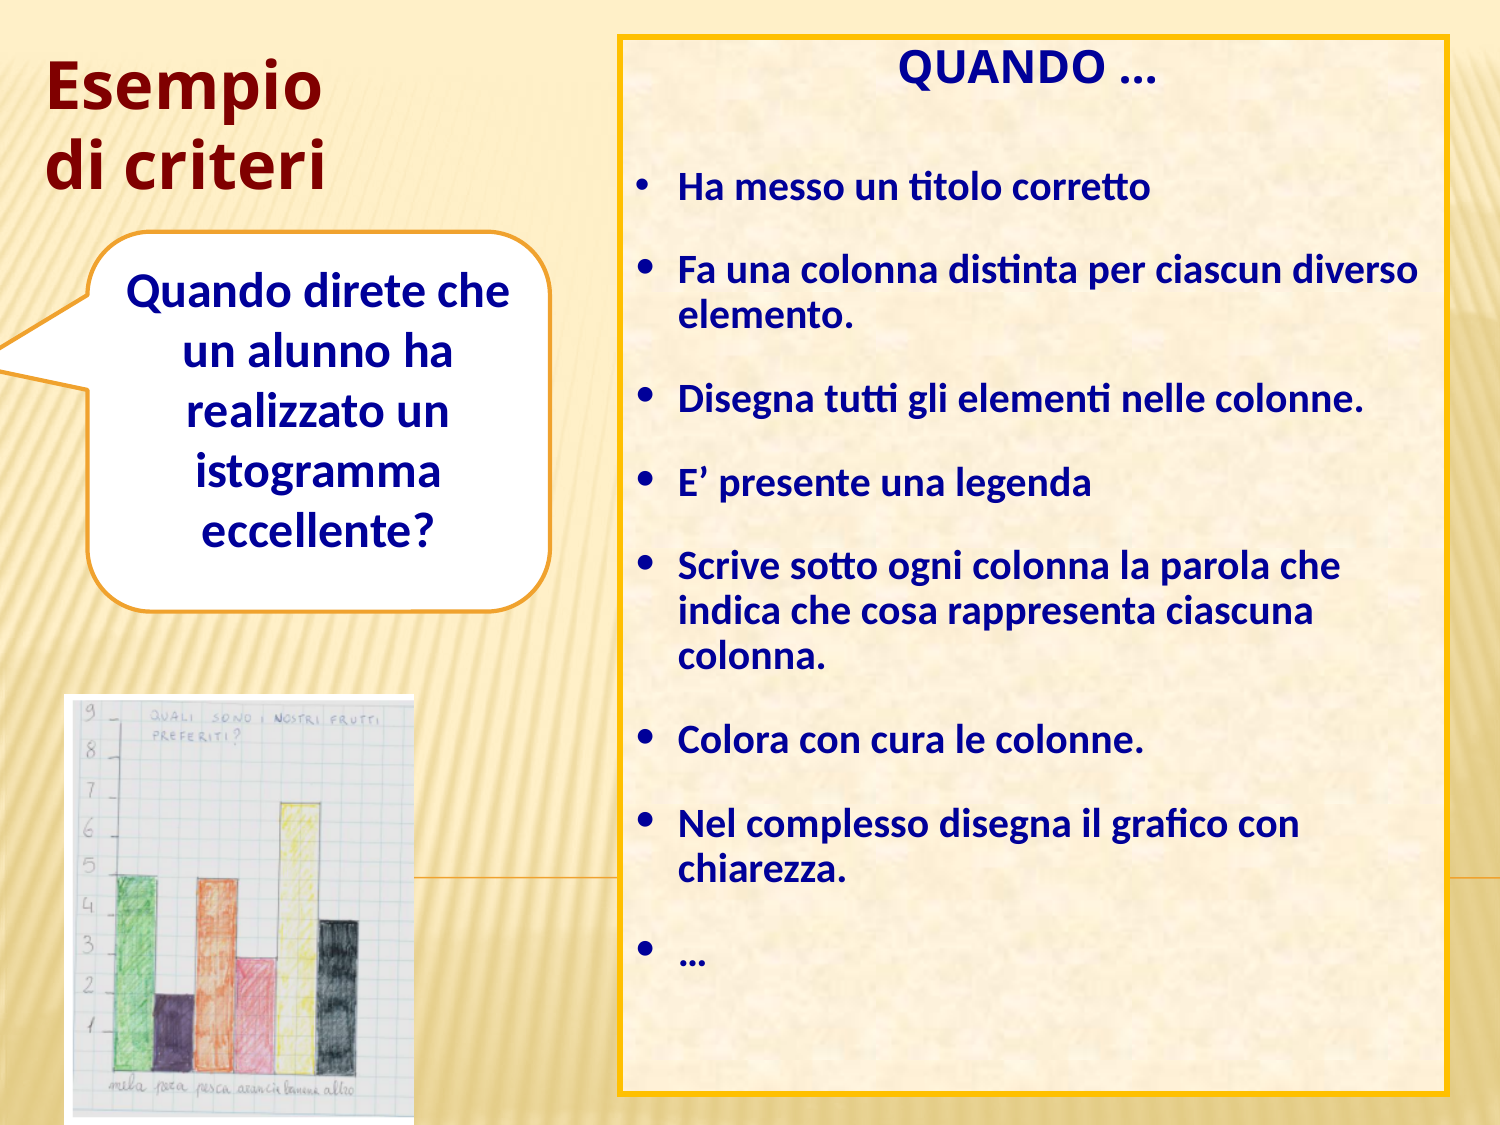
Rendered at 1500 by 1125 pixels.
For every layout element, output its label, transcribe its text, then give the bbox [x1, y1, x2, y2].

text_box Esempio di criteri [29, 42, 585, 211]
text_box QUANDO … Ha messo un titolo corretto Fa una colonna distinta per ciascun diverso elemento. Disegna tutti gli elementi nelle colonne. E’ presente una legenda Scrive sotto ogni colonna la parola che indica che cosa rappresenta ciascuna colonna. Colora con cura le colonne. Nel complesso disegna il grafico con chiarezza. … [620, 36, 1447, 1094]
picture [64, 694, 414, 1125]
text_box Quando direte che un alunno ha realizzato un istogramma eccellente? [0, 229, 553, 614]
